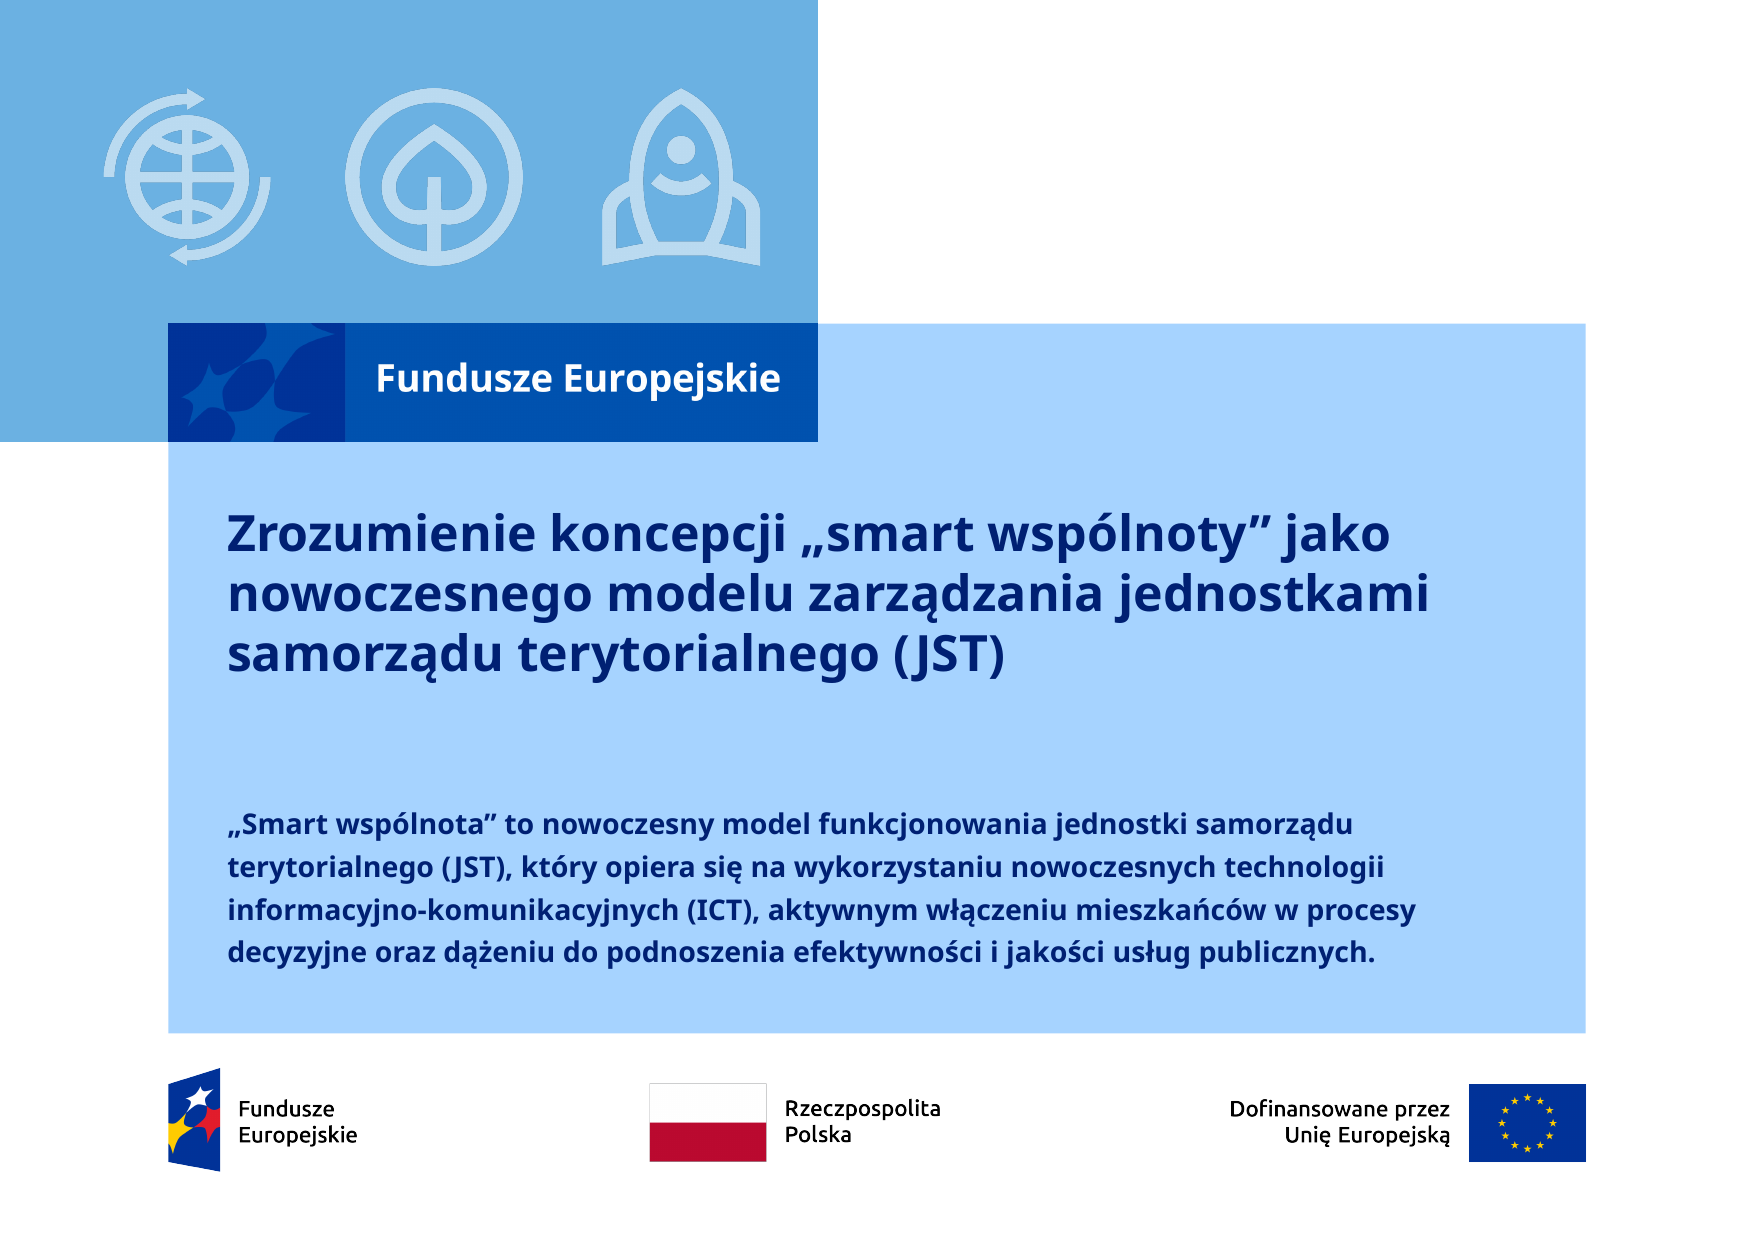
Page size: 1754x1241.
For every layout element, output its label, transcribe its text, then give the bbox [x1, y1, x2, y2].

picture [168, 323, 818, 442]
picture [610, 1044, 979, 1201]
subtitle „Smart wspólnota” to nowoczesny model funkcjonowania jednostki samorządu terytorialnego (JST), który opiera się na wykorzystaniu nowoczesnych technologii informacyjno-komunikacyjnych (ICT), aktywnym włączeniu mieszkańców w procesy decyzyjne oraz dążeniu do podnoszenia efektywności i jakości usług publicznych. [227, 797, 1527, 975]
picture [1192, 1045, 1625, 1201]
picture [129, 1045, 396, 1201]
title Zrozumienie koncepcji „smart wspólnoty” jako nowoczesnego modelu zarządzania jednostkami samorządu terytorialnego (JST) [227, 501, 1527, 684]
